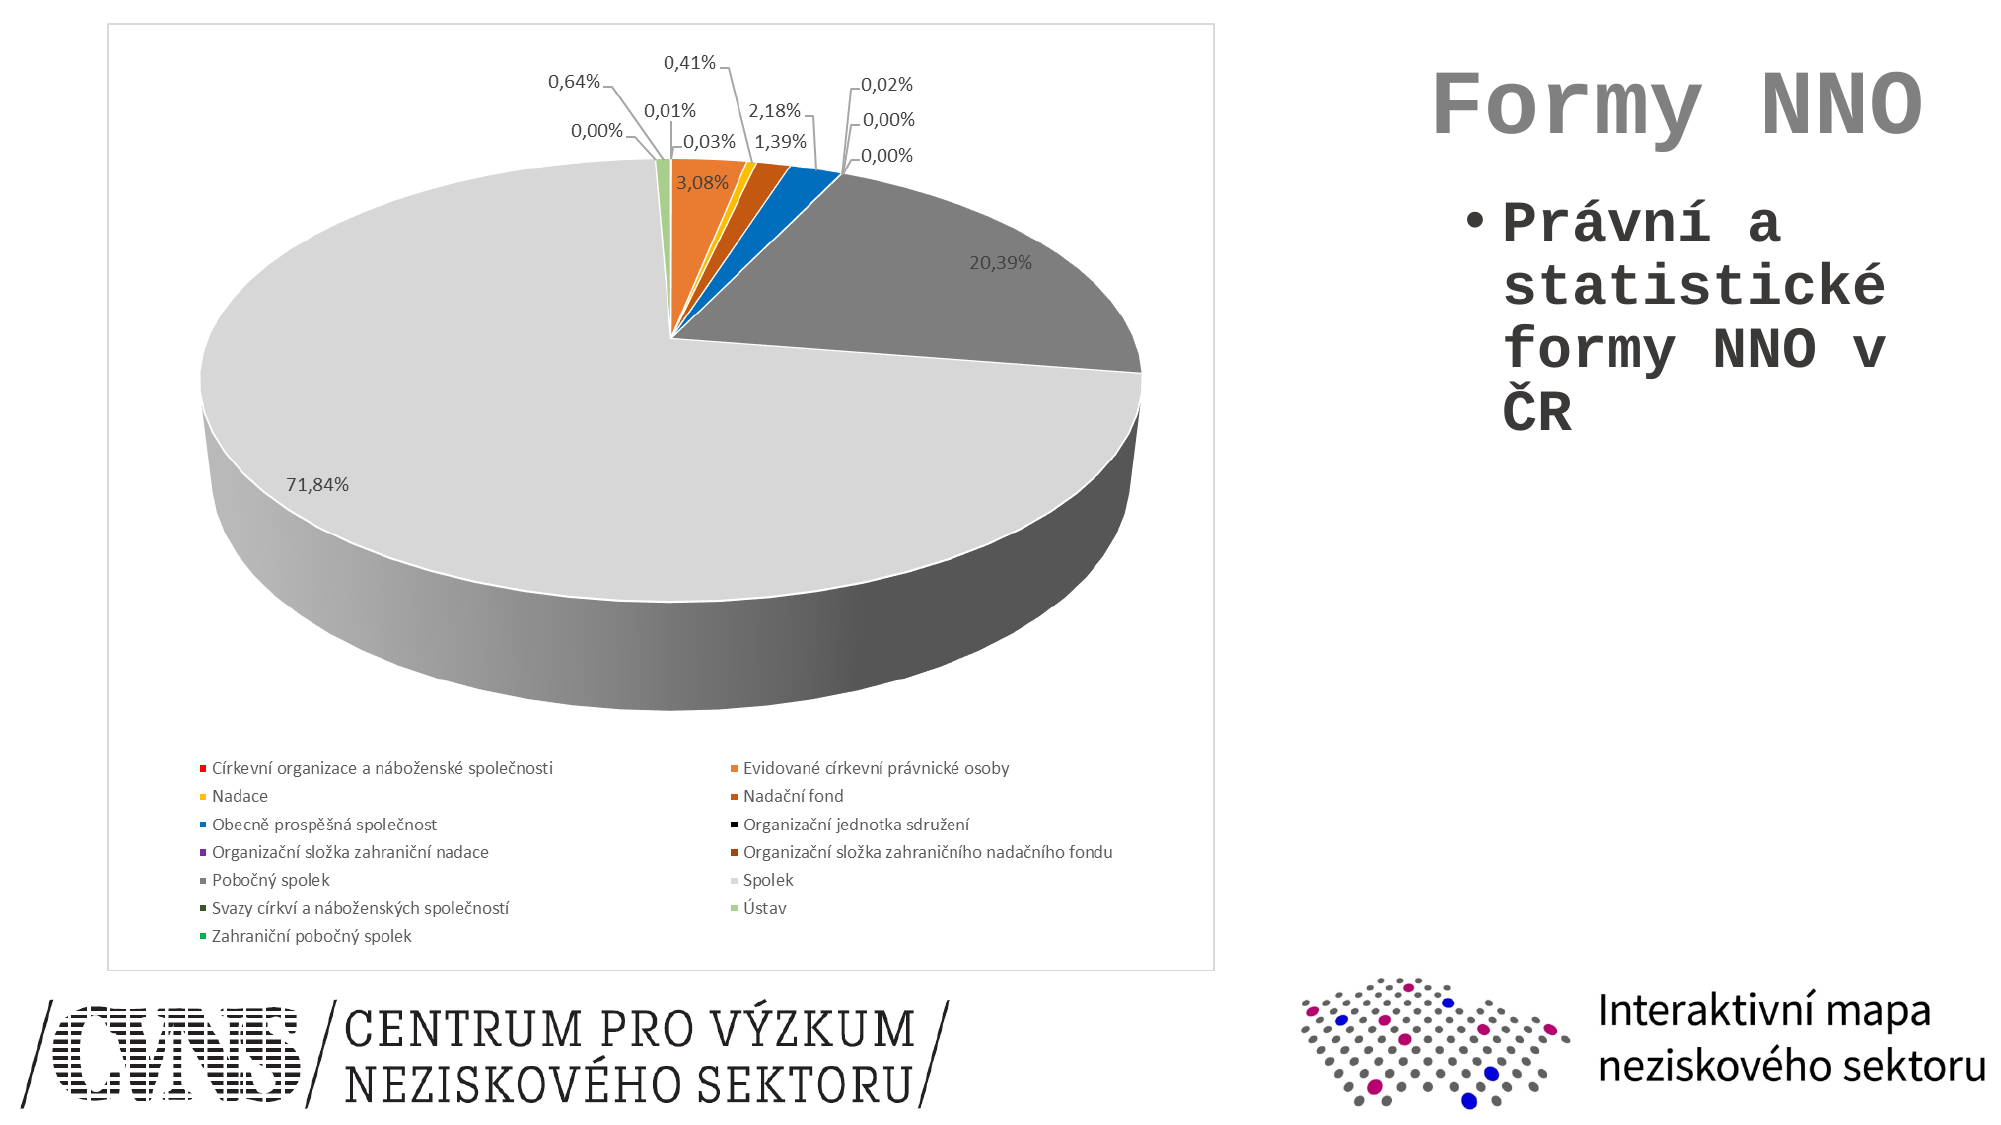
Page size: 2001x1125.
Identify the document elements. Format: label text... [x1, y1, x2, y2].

list Právní a statistické formy NNO v ČR [1449, 184, 1940, 934]
picture [98, 23, 1237, 971]
picture [6, 983, 955, 1125]
picture [1285, 962, 2000, 1125]
title Formy NNO [1342, 23, 1940, 184]
